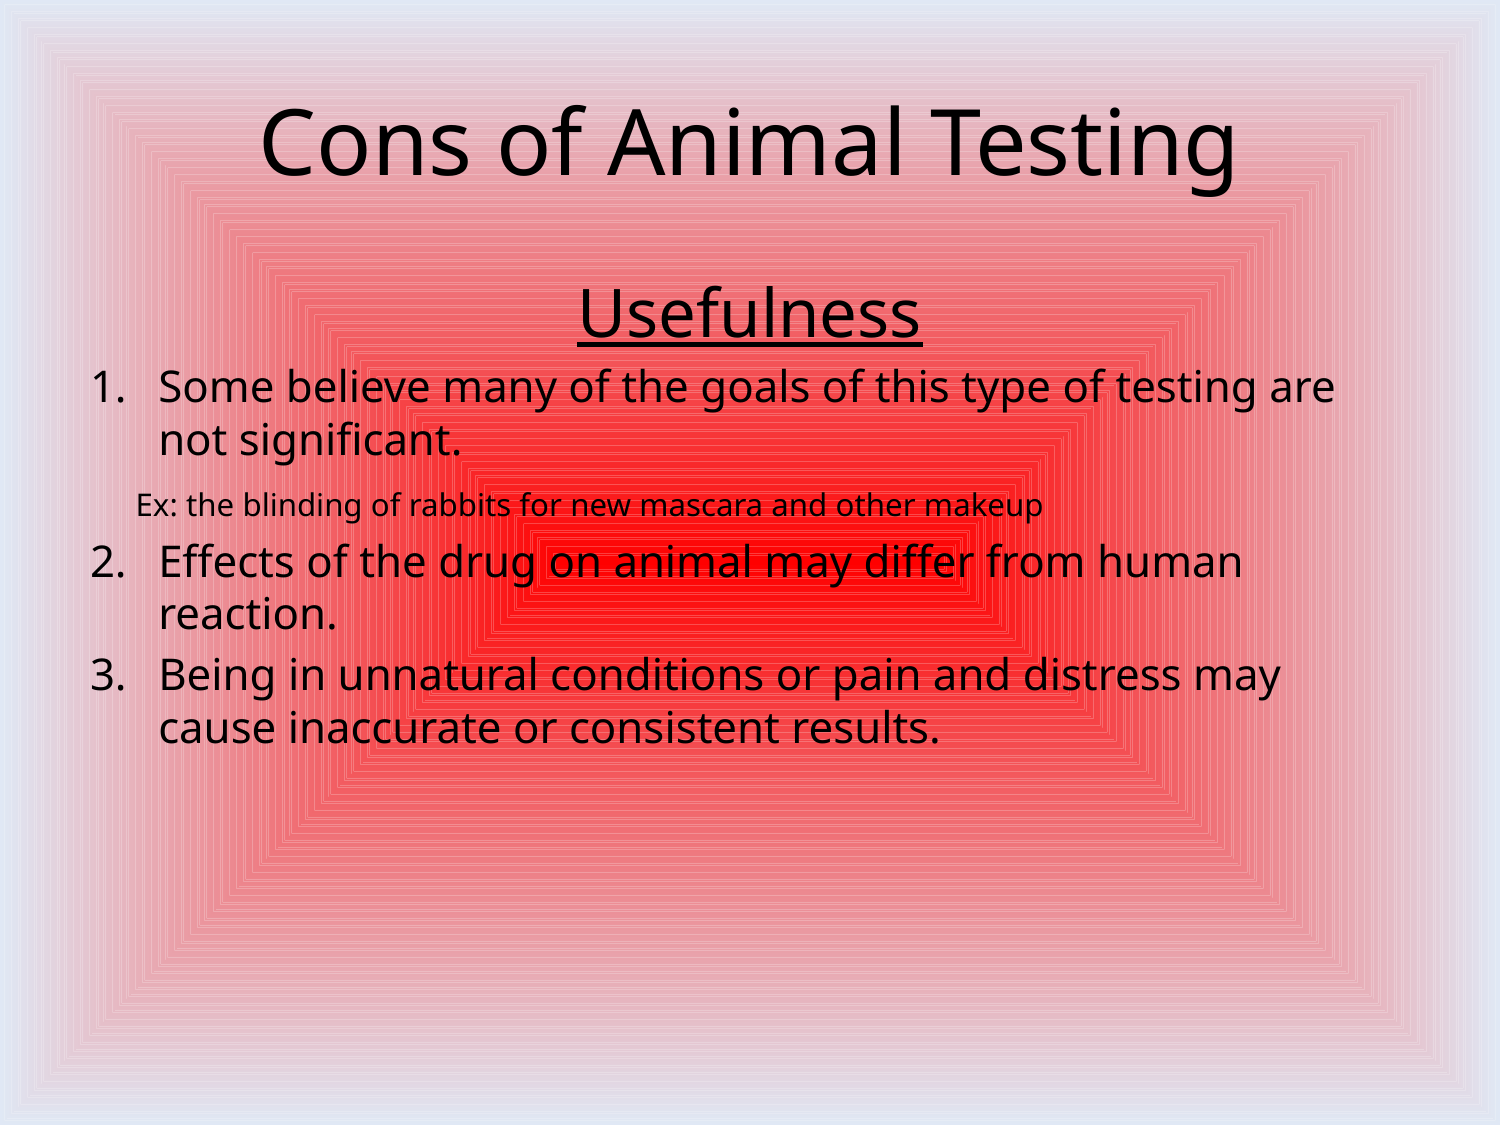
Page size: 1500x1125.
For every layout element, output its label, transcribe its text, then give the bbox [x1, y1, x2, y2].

list Usefulness Some believe many of the goals of this type of testing are not significant. Ex: the blinding of rabbits for new mascara and other makeup Effects of the drug on animal may differ from human reaction. Being in unnatural conditions or pain and distress may cause inaccurate or consistent results. [75, 262, 1425, 1005]
title Cons of Animal Testing [75, 45, 1425, 233]
